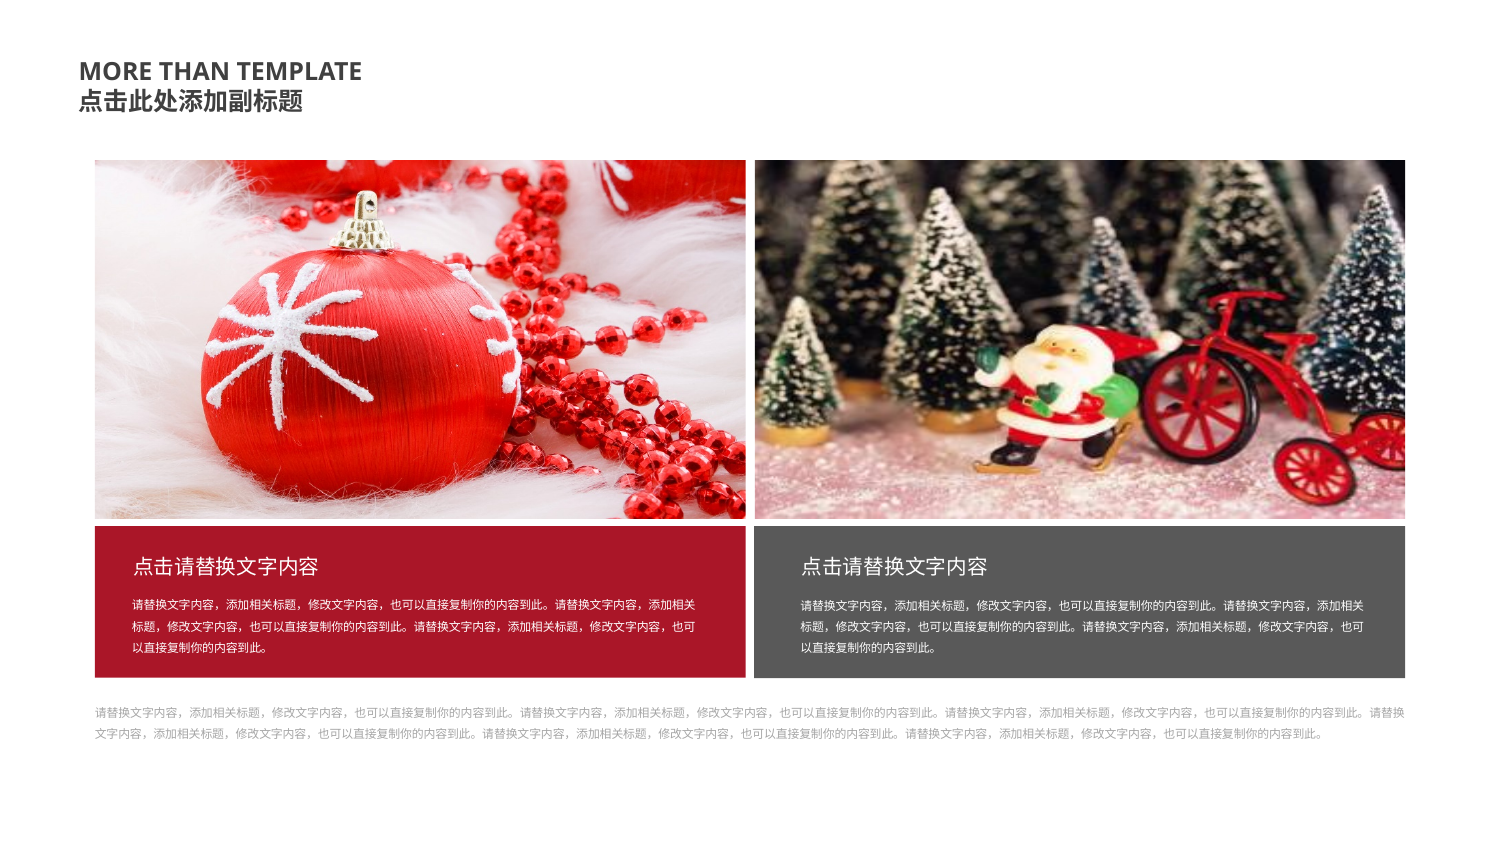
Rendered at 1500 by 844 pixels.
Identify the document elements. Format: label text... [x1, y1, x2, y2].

text_box 点击请替换文字内容 [133, 553, 320, 579]
text_box 请替换文字内容，添加相关标题，修改文字内容，也可以直接复制你的内容到此。请替换文字内容，添加相关标题，修改文字内容，也可以直接复制你的内容到此。请替换文字内容，添加相关标题，修改文字内容，也可以直接复制你的内容到此。 [131, 590, 703, 655]
text_box [752, 524, 1407, 680]
text_box 请替换文字内容，添加相关标题，修改文字内容，也可以直接复制你的内容到此。请替换文字内容，添加相关标题，修改文字内容，也可以直接复制你的内容到此。请替换文字内容，添加相关标题，修改文字内容，也可以直接复制你的内容到此。 [800, 591, 1372, 656]
text_box [93, 524, 748, 680]
text_box [93, 158, 748, 520]
text_box 点击请替换文字内容 [801, 553, 989, 579]
text_box 请替换文字内容，添加相关标题，修改文字内容，也可以直接复制你的内容到此。请替换文字内容，添加相关标题，修改文字内容，也可以直接复制你的内容到此。请替换文字内容，添加相关标题，修改文字内容，也可以直接复制你的内容到此。请替换文字内容，添加相关标题，修改文字内容，也可以直接复制你的内容到此。请替换文字内容，添加相关标题，修改文字内容，也可以直接复制你的内容到此。请替换文字内容，添加相关标题，修改文字内容，也可以直接复制你的内容到此。 [94, 698, 1406, 741]
text_box MORE THAN TEMPLATE 点击此处添加副标题 [58, 45, 792, 126]
text_box [753, 158, 1407, 520]
